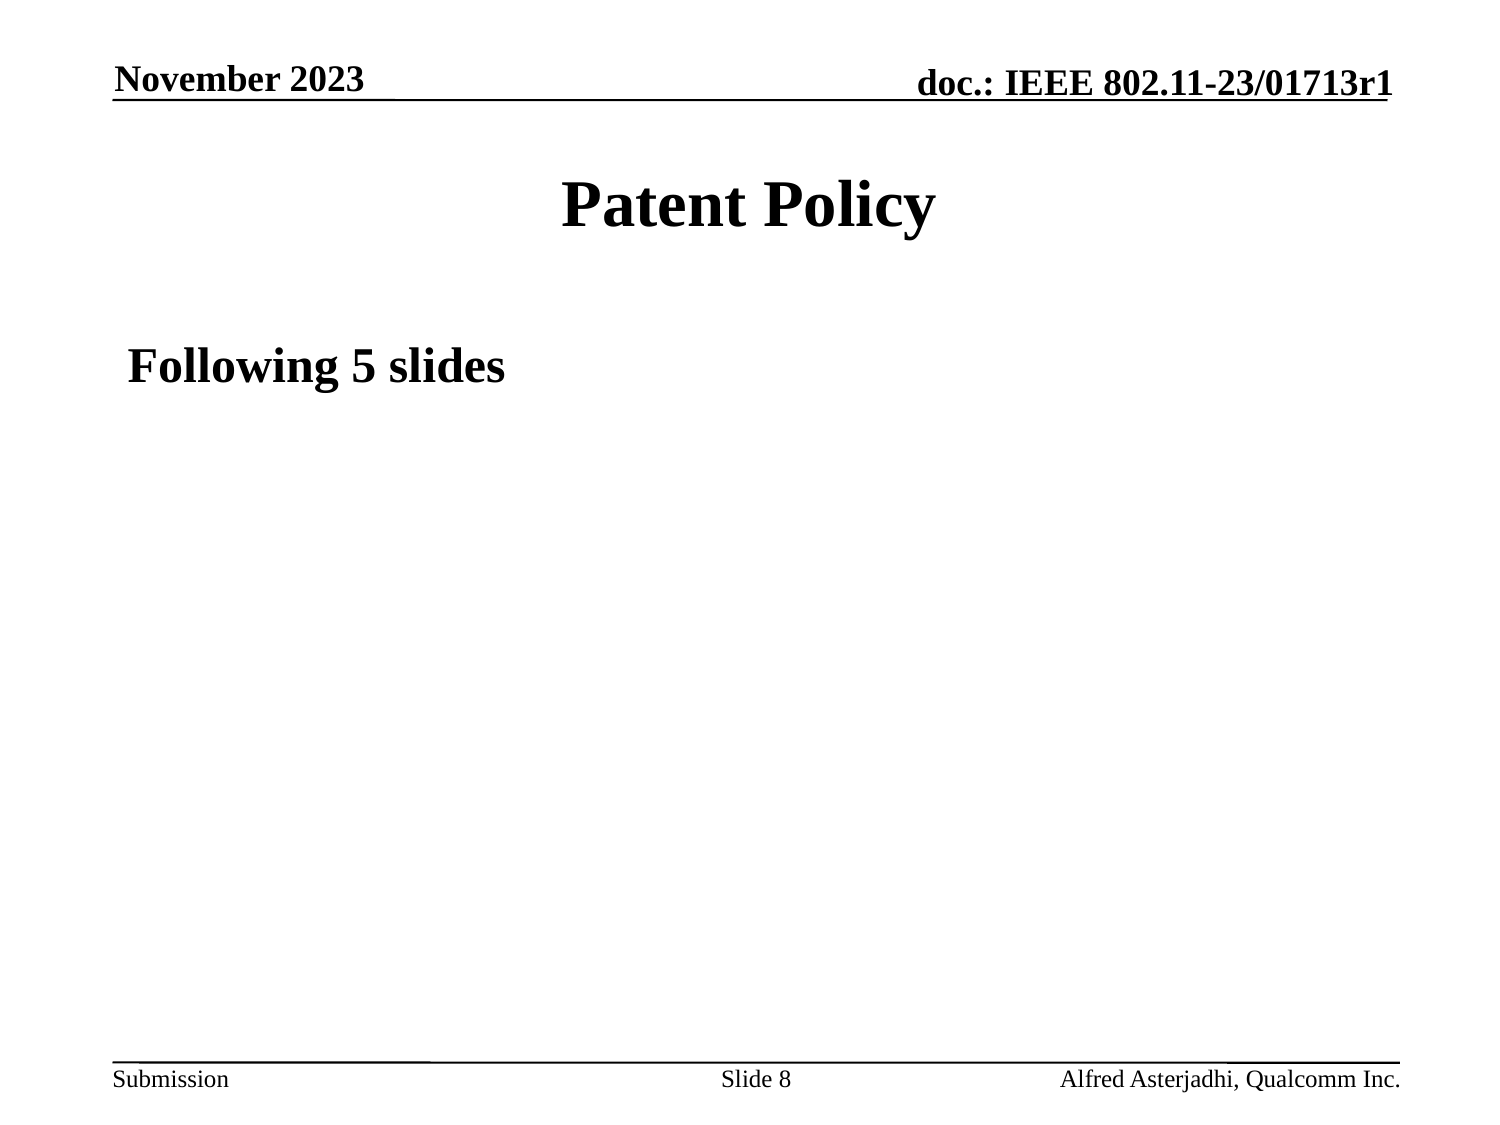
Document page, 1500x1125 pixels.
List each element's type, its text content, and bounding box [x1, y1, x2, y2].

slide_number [114, 54, 493, 100]
title Patent Policy [112, 112, 1388, 288]
slide_number Slide 8 [712, 1061, 800, 1123]
list Following 5 slides [112, 324, 1388, 1000]
footer Alfred Asterjadhi, Qualcomm Inc. [878, 1061, 1402, 1093]
